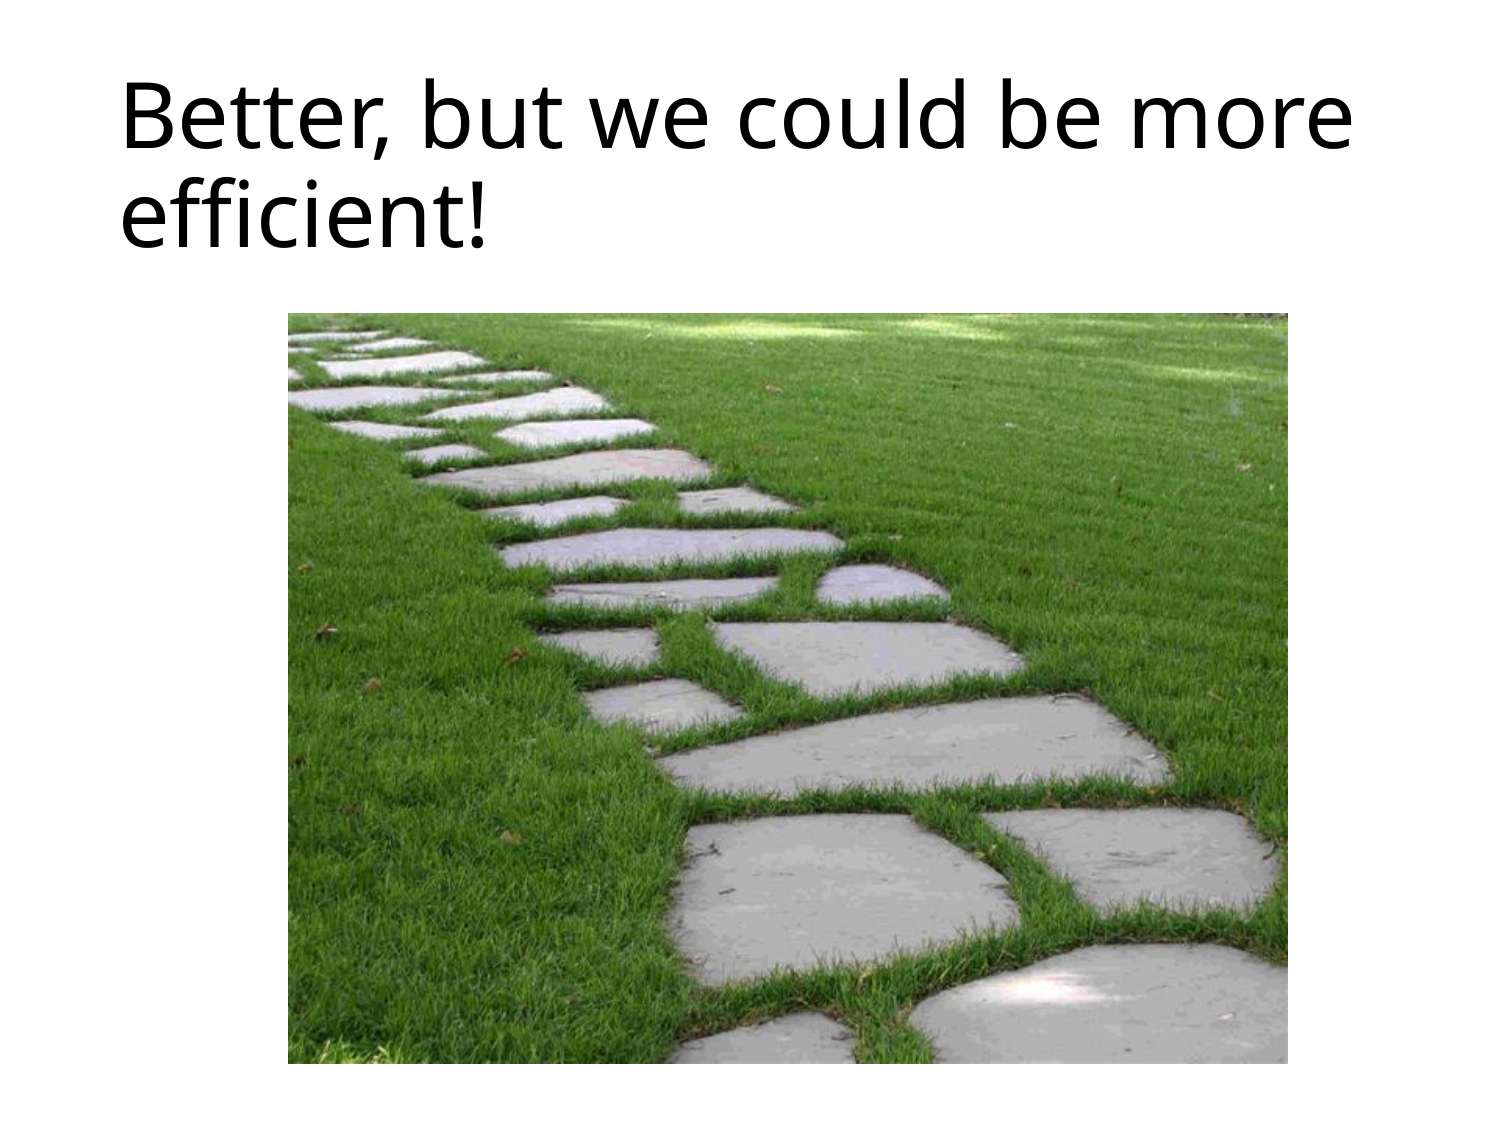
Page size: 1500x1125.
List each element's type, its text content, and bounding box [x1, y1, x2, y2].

title Better, but we could be more efficient! [103, 59, 1397, 278]
picture [287, 313, 1288, 1064]
